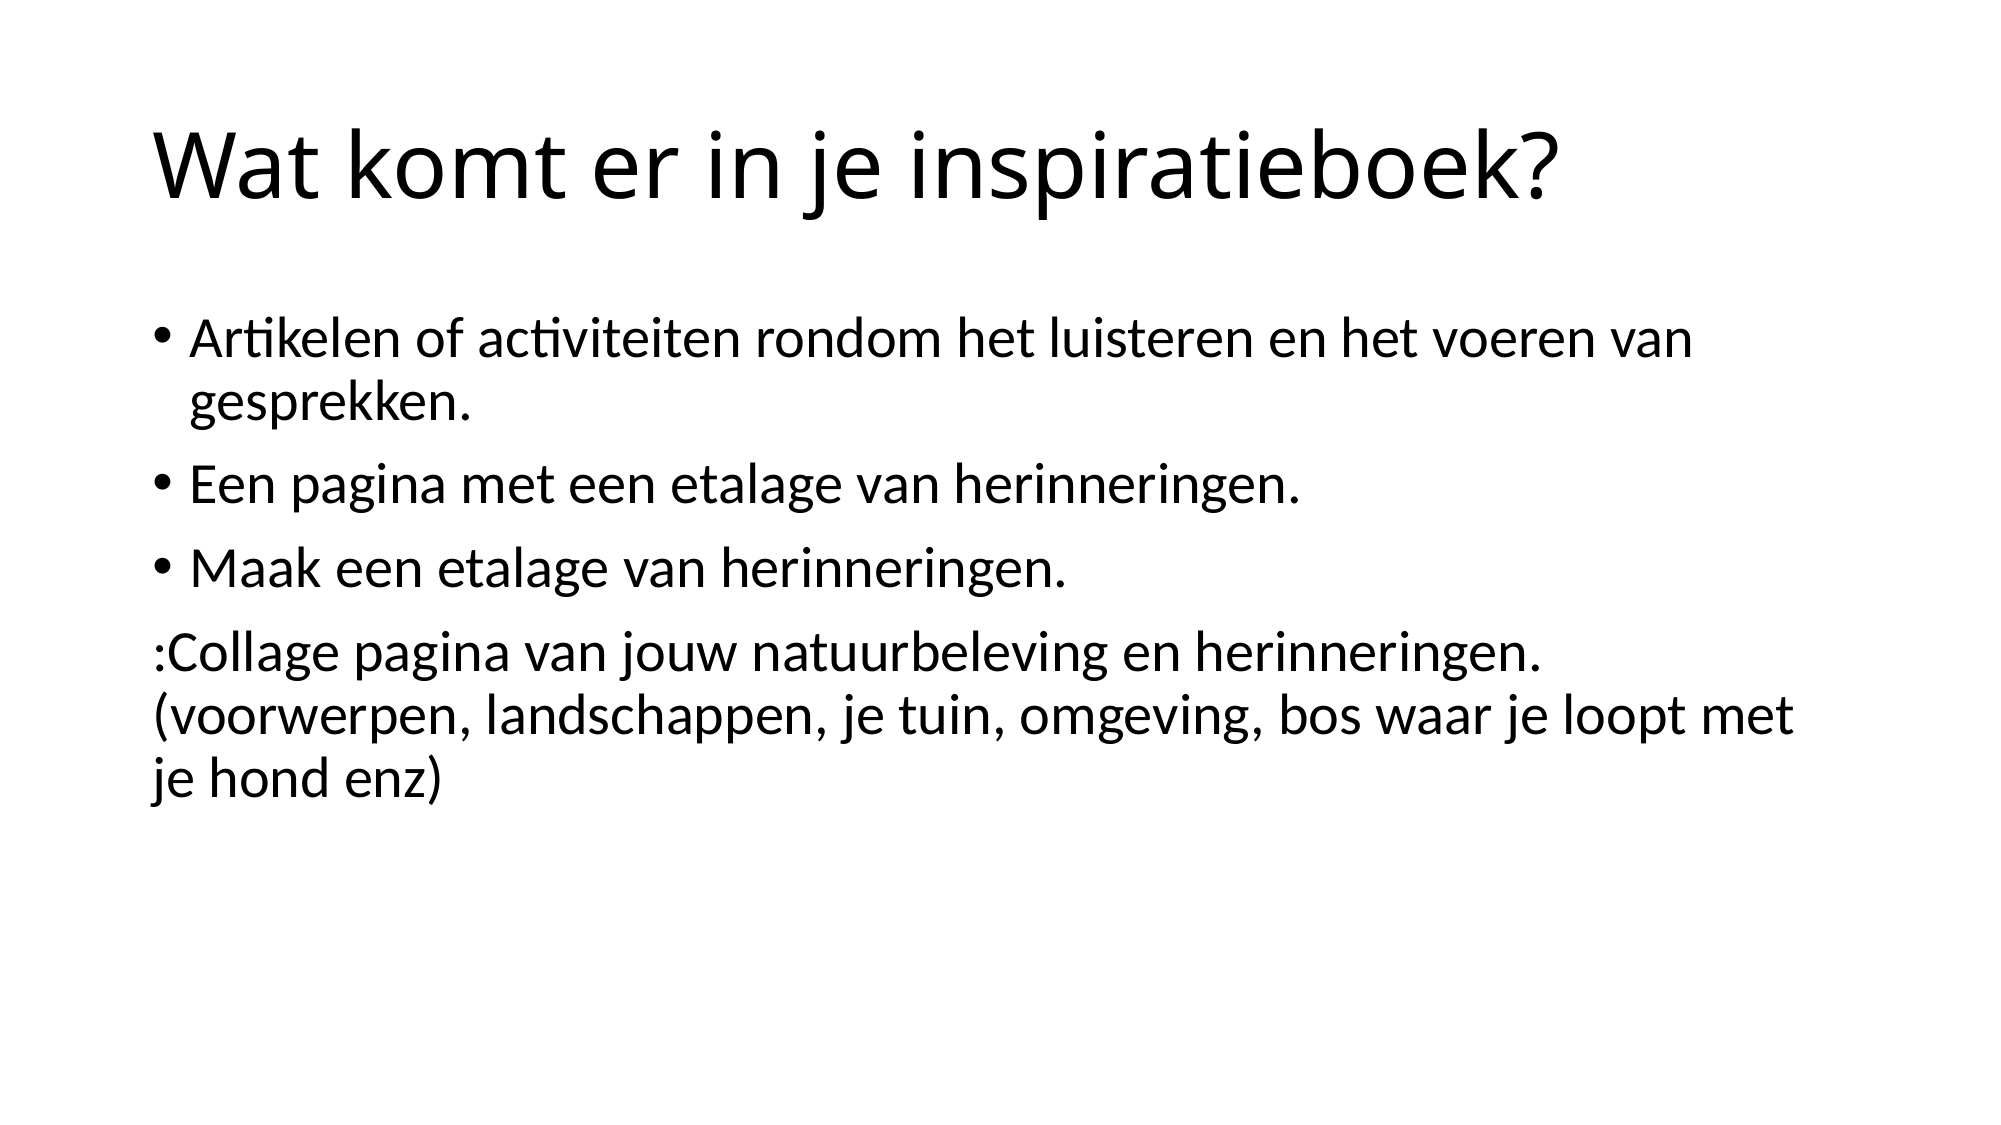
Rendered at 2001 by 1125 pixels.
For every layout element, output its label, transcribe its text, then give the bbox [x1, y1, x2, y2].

list Artikelen of activiteiten rondom het luisteren en het voeren van gesprekken. Een pagina met een etalage van herinneringen. Maak een etalage van herinneringen. :Collage pagina van jouw natuurbeleving en herinneringen. (voorwerpen, landschappen, je tuin, omgeving, bos waar je loopt met je hond enz) [137, 299, 1863, 1014]
title Wat komt er in je inspiratieboek? [137, 59, 1863, 278]
